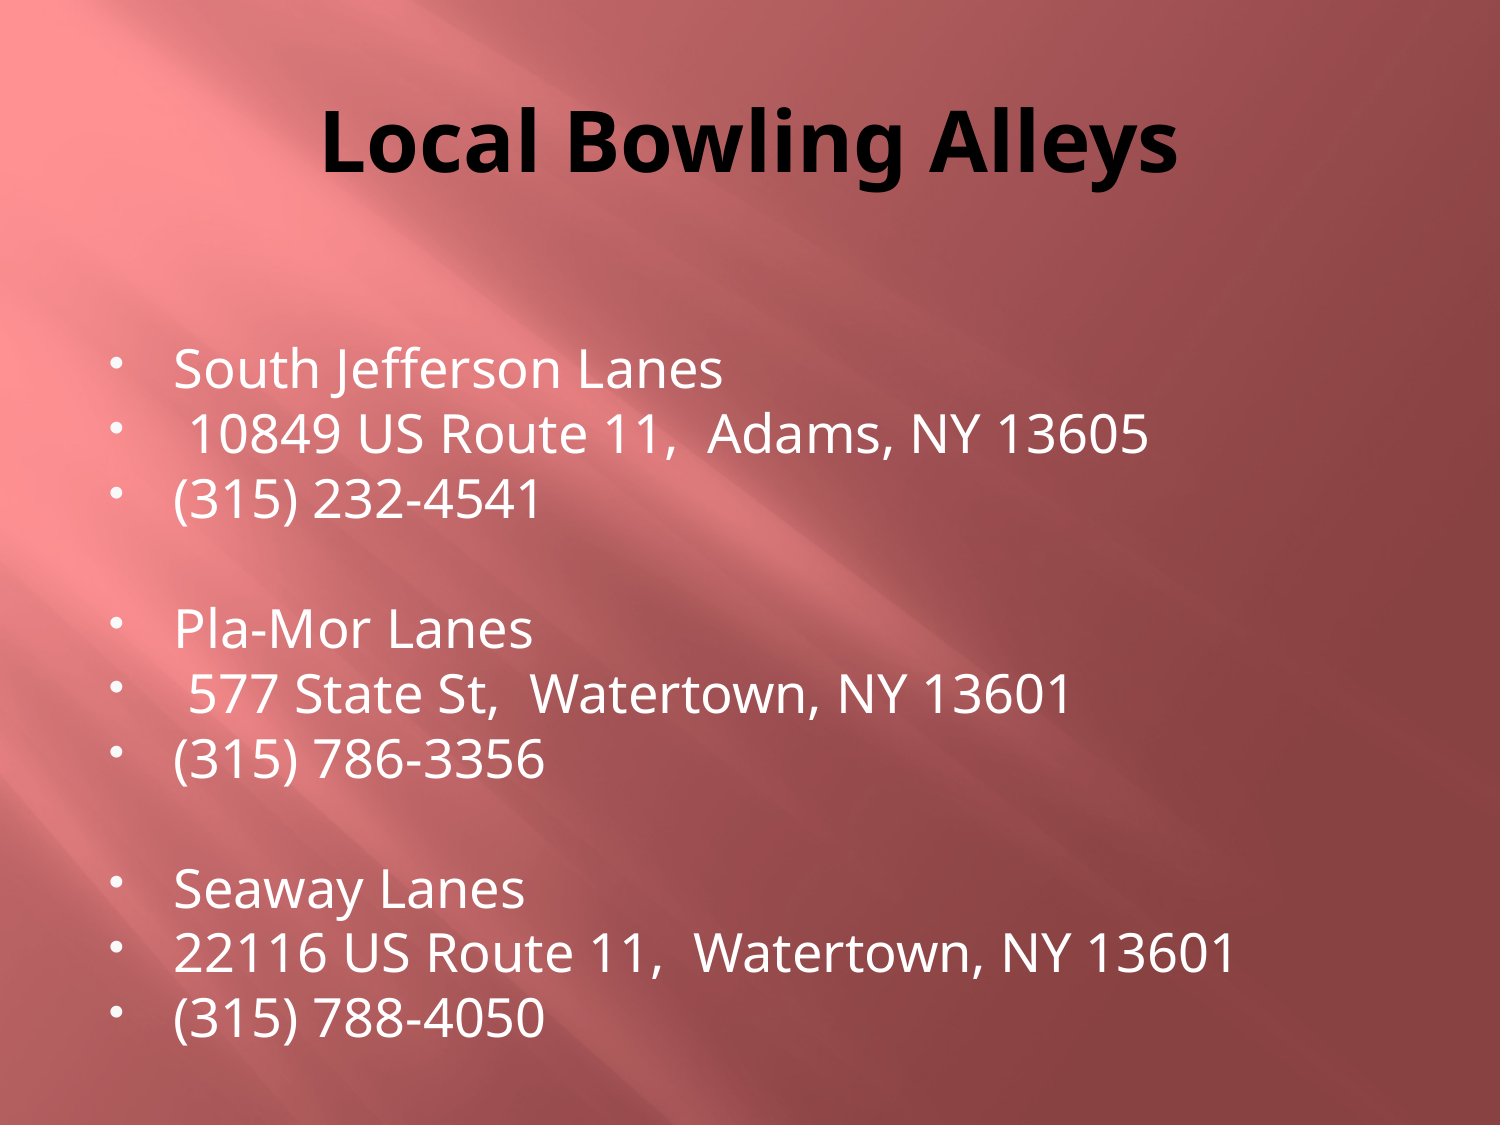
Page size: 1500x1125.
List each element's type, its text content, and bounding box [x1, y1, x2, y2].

title Local Bowling Alleys [75, 45, 1425, 233]
list South Jefferson Lanes 10849 US Route 11, Adams, NY 13605 (315) 232-4541 Pla-Mor Lanes 577 State St, Watertown, NY 13601 (315) 786-3356 Seaway Lanes 22116 US Route 11, Watertown, NY 13601 (315) 788-4050 [75, 262, 1425, 1063]
